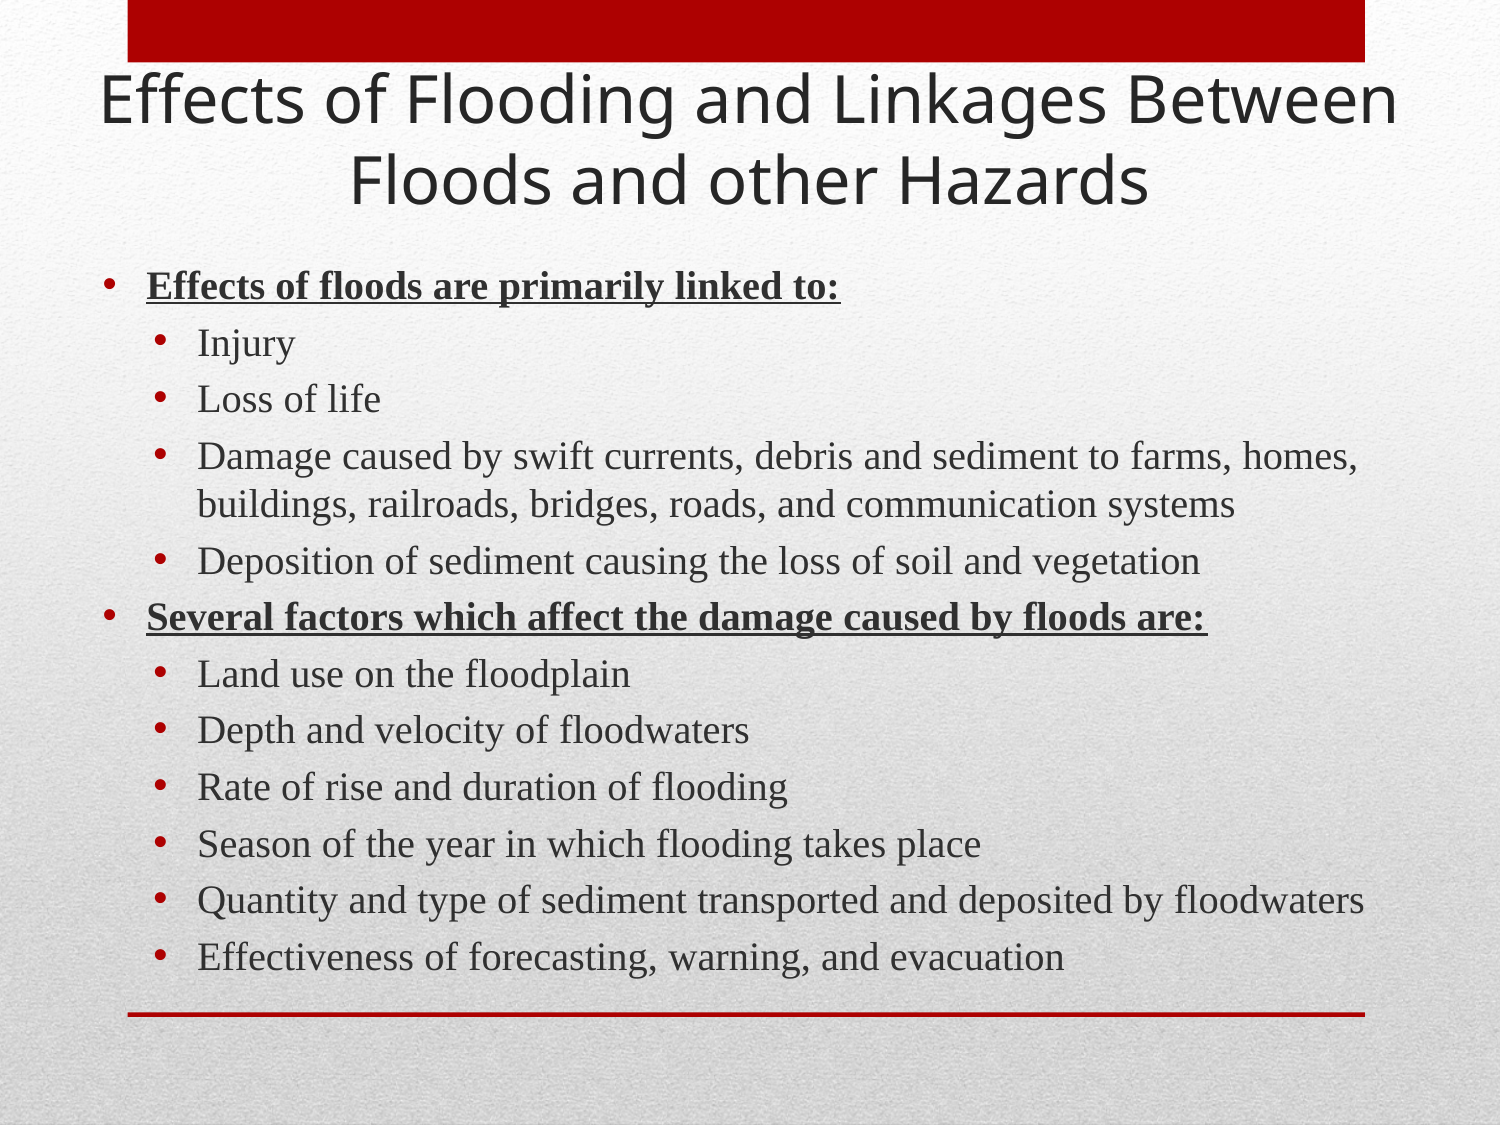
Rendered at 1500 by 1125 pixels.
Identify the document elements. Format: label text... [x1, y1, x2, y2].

title Effects of Flooding and Linkages Between Floods and other Hazards [37, 0, 1463, 225]
list Effects of floods are primarily linked to: Injury Loss of life Damage caused by swift currents, debris and sediment to farms, homes, buildings, railroads, bridges, roads, and communication systems Deposition of sediment causing the loss of soil and vegetation Several factors which affect the damage caused by floods are: Land use on the floodplain Depth and velocity of floodwaters Rate of rise and duration of flooding Season of the year in which flooding takes place Quantity and type of sediment transported and deposited by floodwaters Effectiveness of forecasting, warning, and evacuation [87, 249, 1500, 988]
